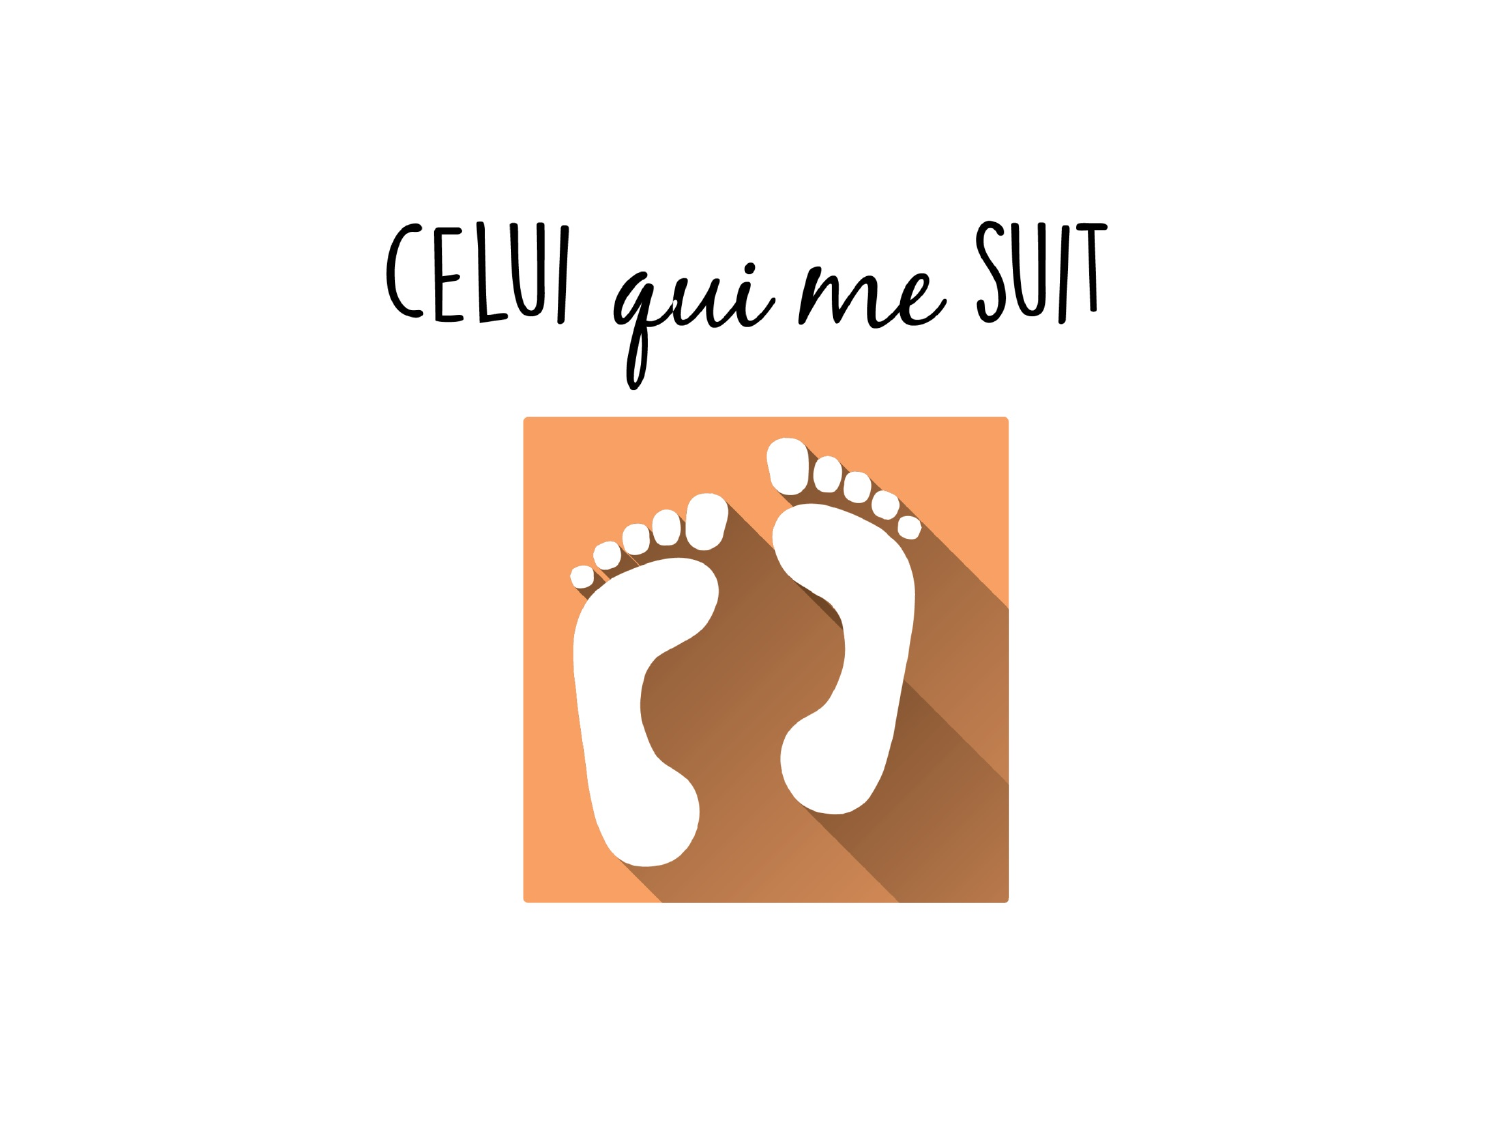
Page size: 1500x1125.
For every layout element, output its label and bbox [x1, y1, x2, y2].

picture [229, 127, 1275, 933]
